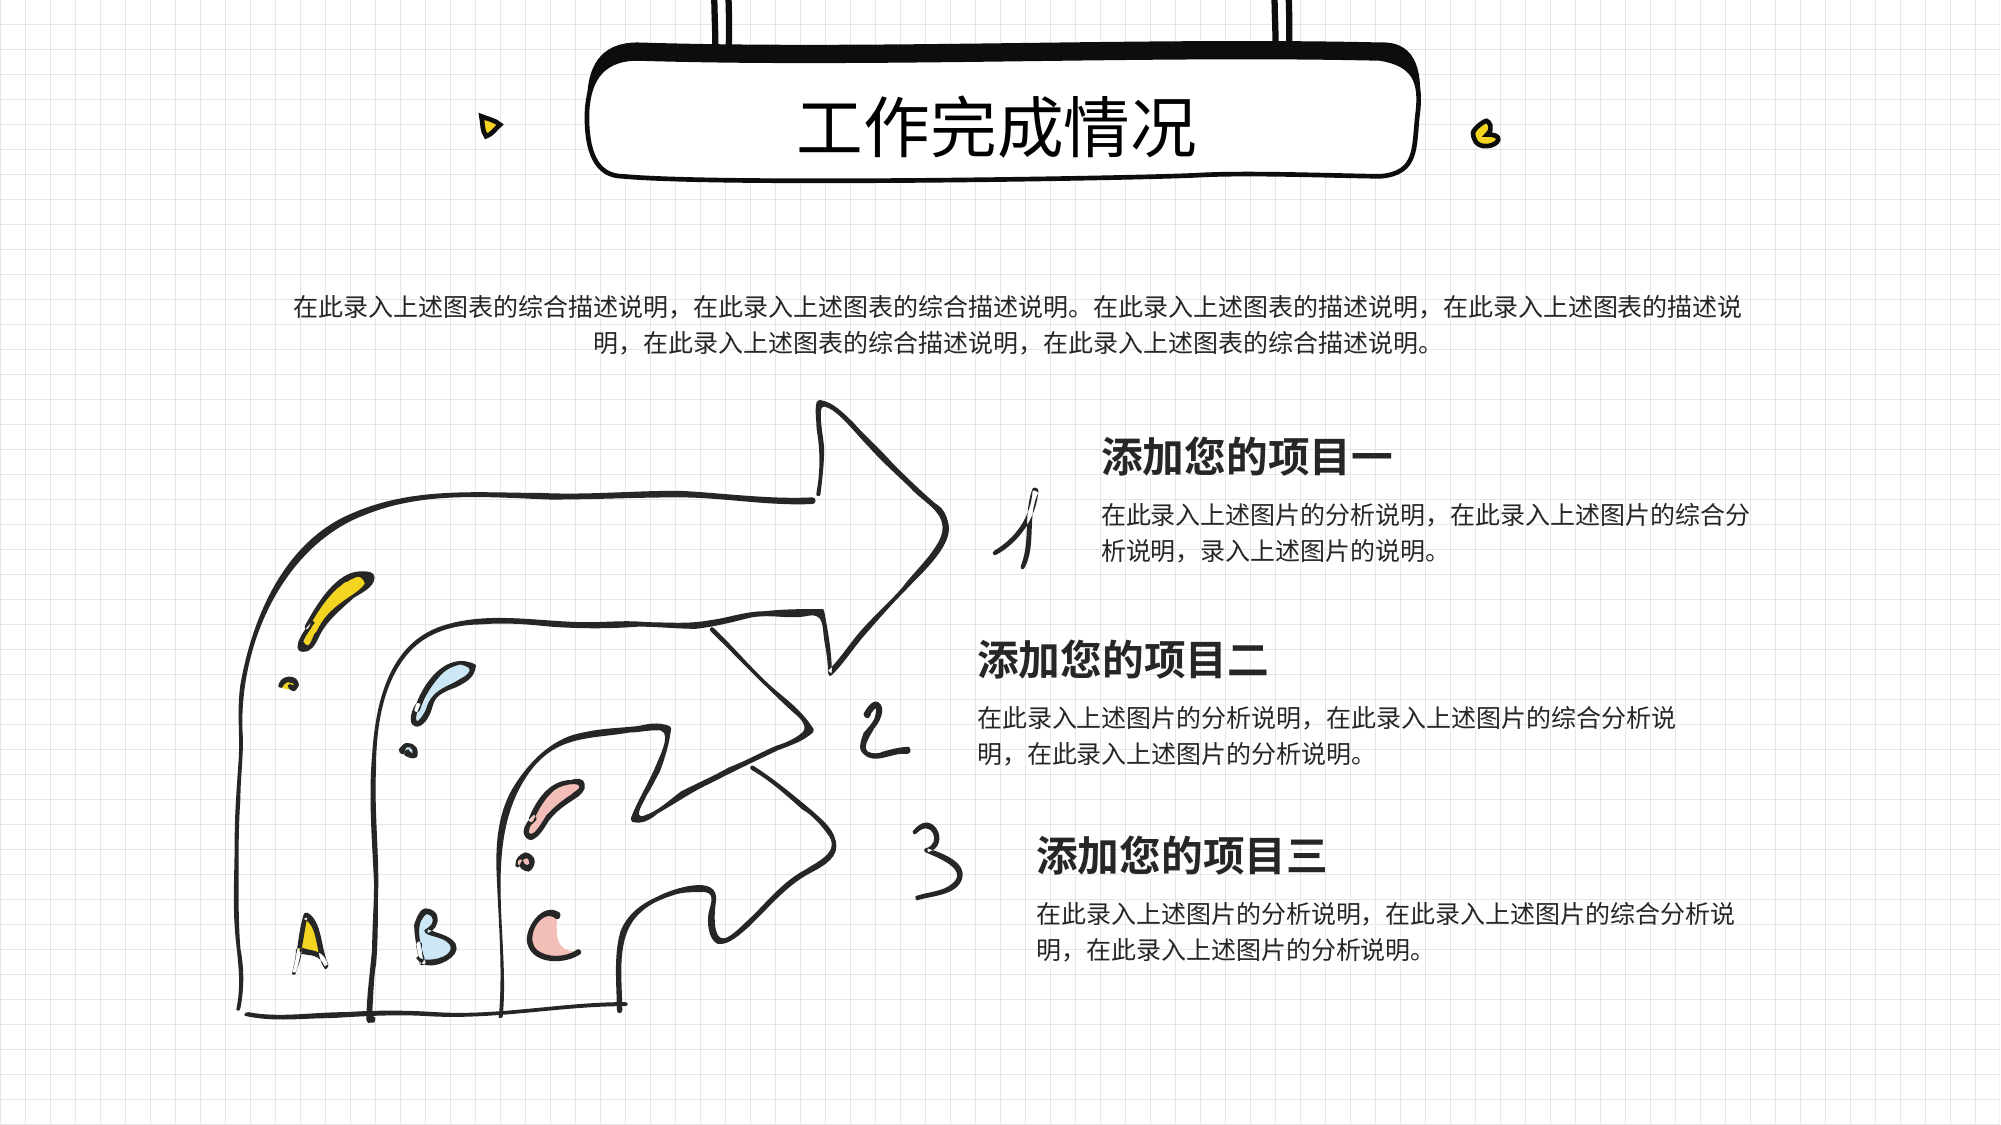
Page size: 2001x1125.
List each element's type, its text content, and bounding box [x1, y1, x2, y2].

text_box [992, 487, 1039, 570]
text_box 添加您的项目一 [1086, 423, 1464, 486]
text_box 在此录入上述图片的分析说明，在此录入上述图片的综合分析说明，录入上述图片的说明。 [1086, 486, 1783, 574]
text_box 在此录入上述图片的分析说明，在此录入上述图片的综合分析说明，在此录入上述图片的分析说明。 [962, 689, 1700, 777]
text_box 添加您的项目二 [962, 626, 1340, 689]
text_box 添加您的项目三 [1021, 821, 1399, 884]
text_box 在此录入上述图表的综合描述说明，在此录入上述图表的综合描述说明。在此录入上述图表的描述说明，在此录入上述图表的描述说明，在此录入上述图表的综合描述说明，在此录入上述图表的综合描述说明。 [276, 278, 1762, 365]
text_box 在此录入上述图片的分析说明，在此录入上述图片的综合分析说明，在此录入上述图片的分析说明。 [1021, 884, 1759, 972]
text_box 工作完成情况 [717, 78, 1277, 174]
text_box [232, 400, 953, 1025]
text_box [953, 859, 963, 890]
